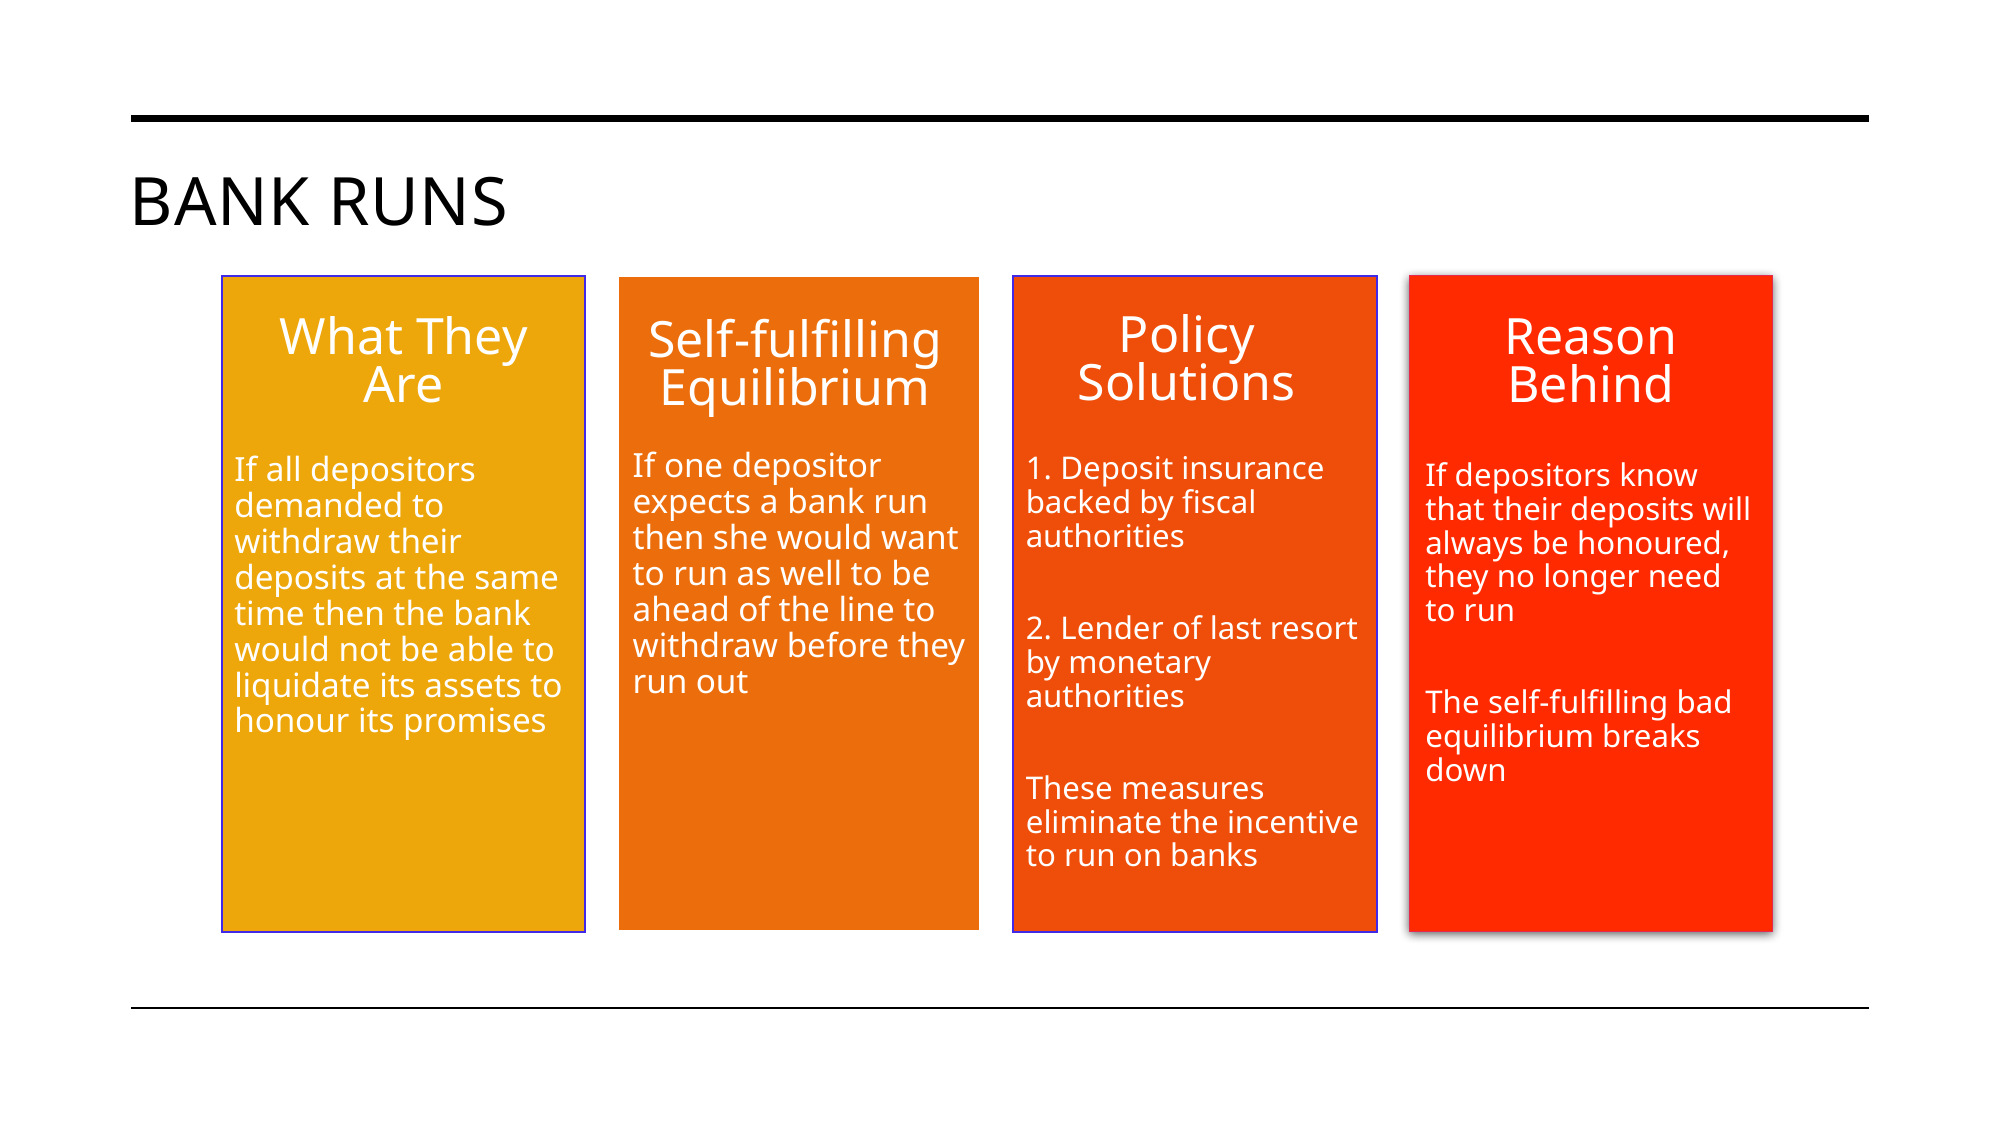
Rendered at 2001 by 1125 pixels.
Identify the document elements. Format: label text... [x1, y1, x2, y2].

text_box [211, 275, 1773, 932]
title Bank runs [114, 151, 1869, 236]
